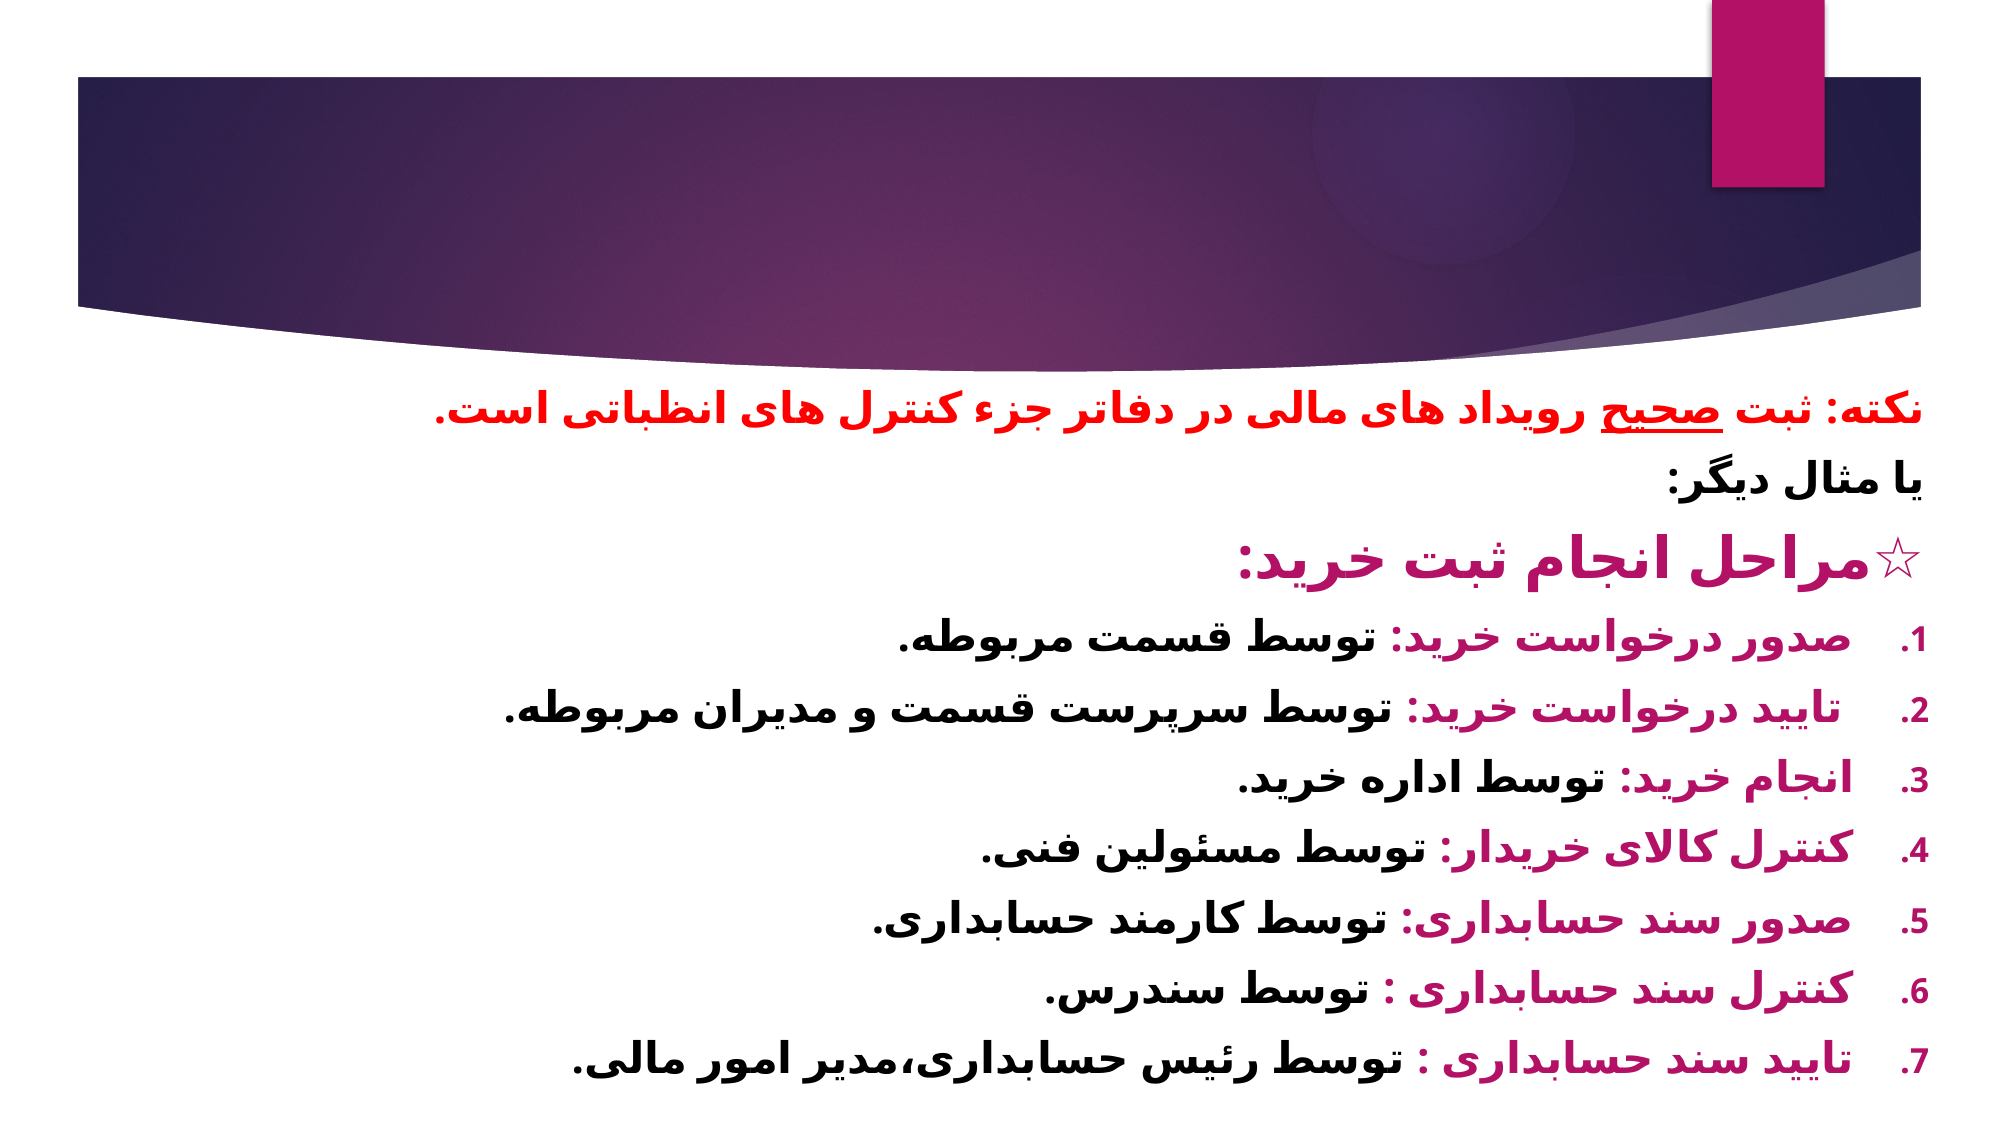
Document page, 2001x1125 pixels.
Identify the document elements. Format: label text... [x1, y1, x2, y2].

list نکته: ثبت صحیح رویداد های مالی در دفاتر جزء کنترل های انظباتی است. یا مثال دیگر: ☆مراحل انجام ثبت خرید: صدور درخواست خرید: توسط قسمت مربوطه. تایید درخواست خرید: توسط سرپرست قسمت و مدیران مربوطه. انجام خرید: توسط اداره خرید. کنترل کالای خریدار: توسط مسئولین فنی. صدور سند حسابداری: توسط کارمند حسابداری. کنترل سند حسابداری : توسط سندرس. تایید سند حسابداری : توسط رئیس حسابداری،مدیر امور مالی. [163, 372, 1941, 1092]
